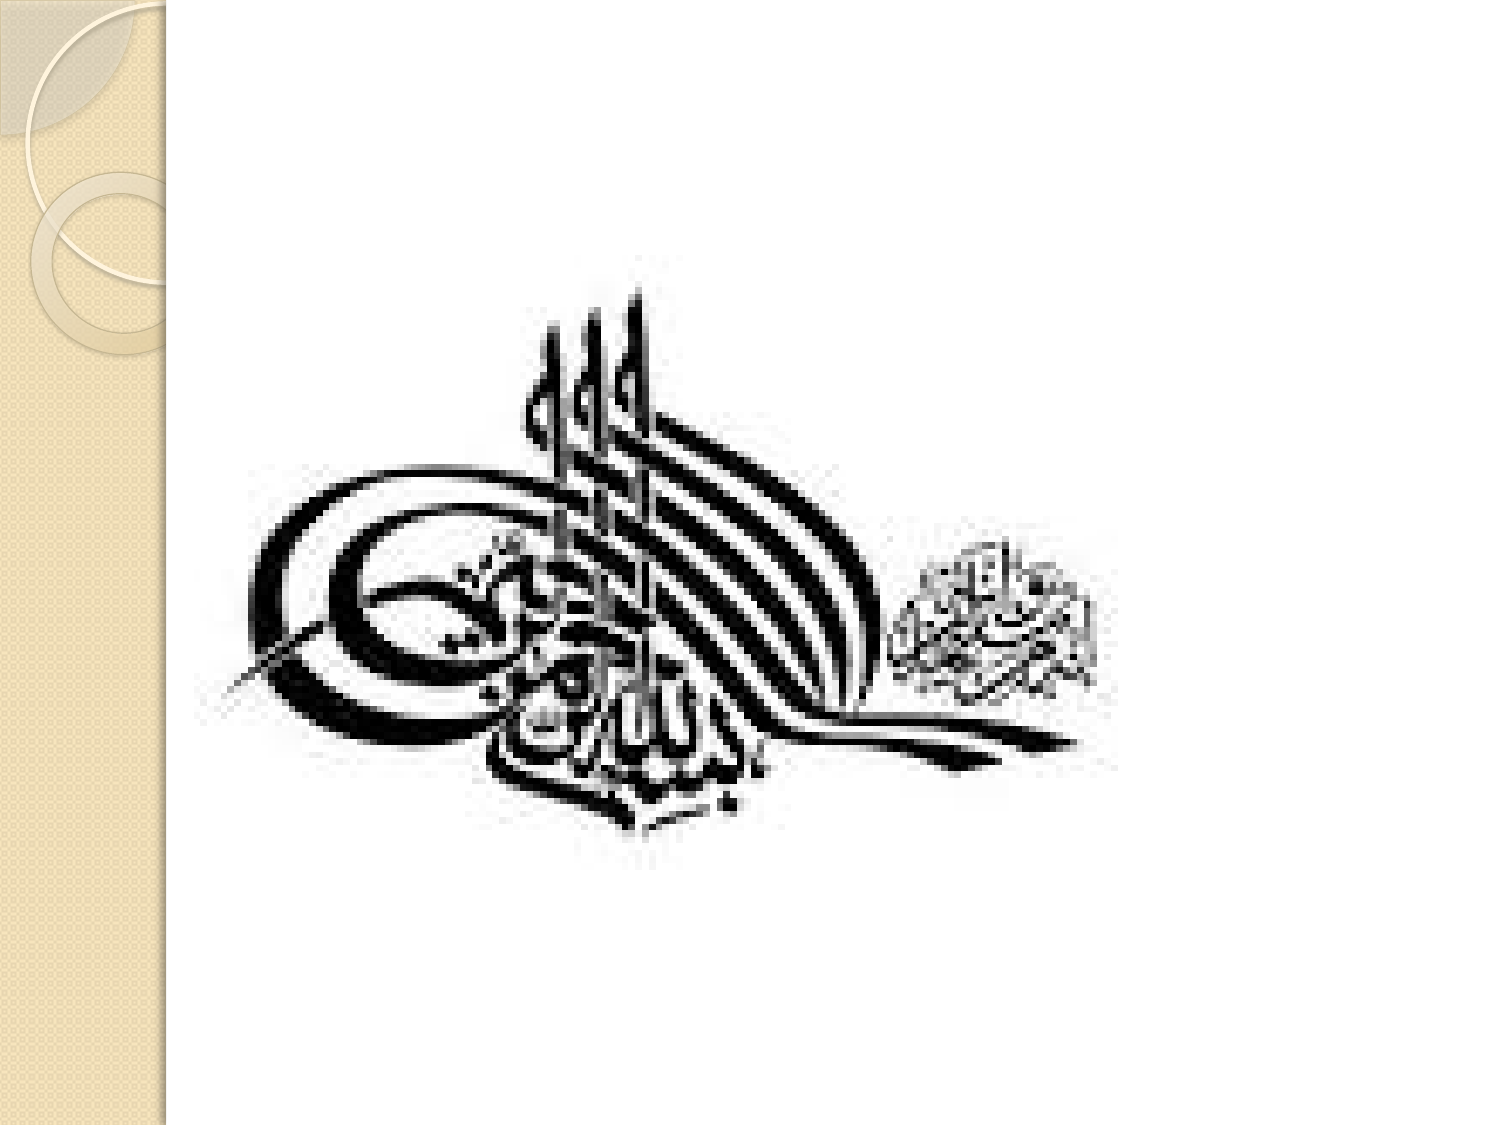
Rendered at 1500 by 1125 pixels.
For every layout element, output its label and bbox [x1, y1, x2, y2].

picture [194, 255, 1152, 870]
